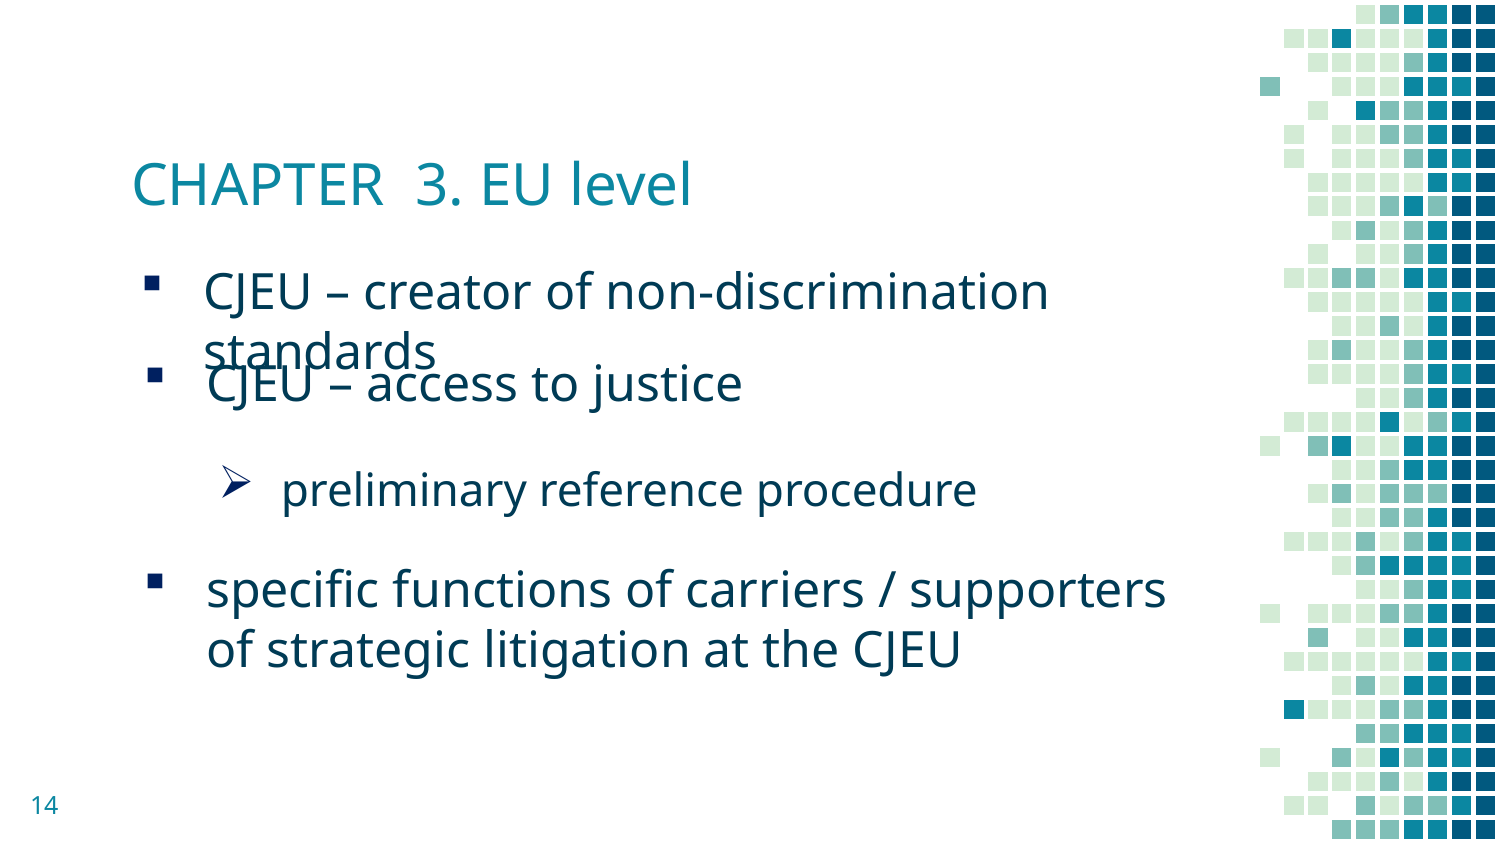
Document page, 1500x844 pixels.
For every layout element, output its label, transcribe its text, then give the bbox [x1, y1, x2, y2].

text_box specific functions of carriers / supporters of strategic litigation at the CJEU [116, 542, 1226, 657]
list CJEU – creator of non-discrimination standards [113, 244, 1223, 359]
text_box [190, 531, 1300, 646]
title CHAPTER 3. EU level [116, 91, 1226, 233]
text_box preliminary reference procedure [190, 445, 1300, 531]
slide_number 14 [15, 774, 105, 839]
text_box CJEU – access to justice [116, 336, 1226, 451]
